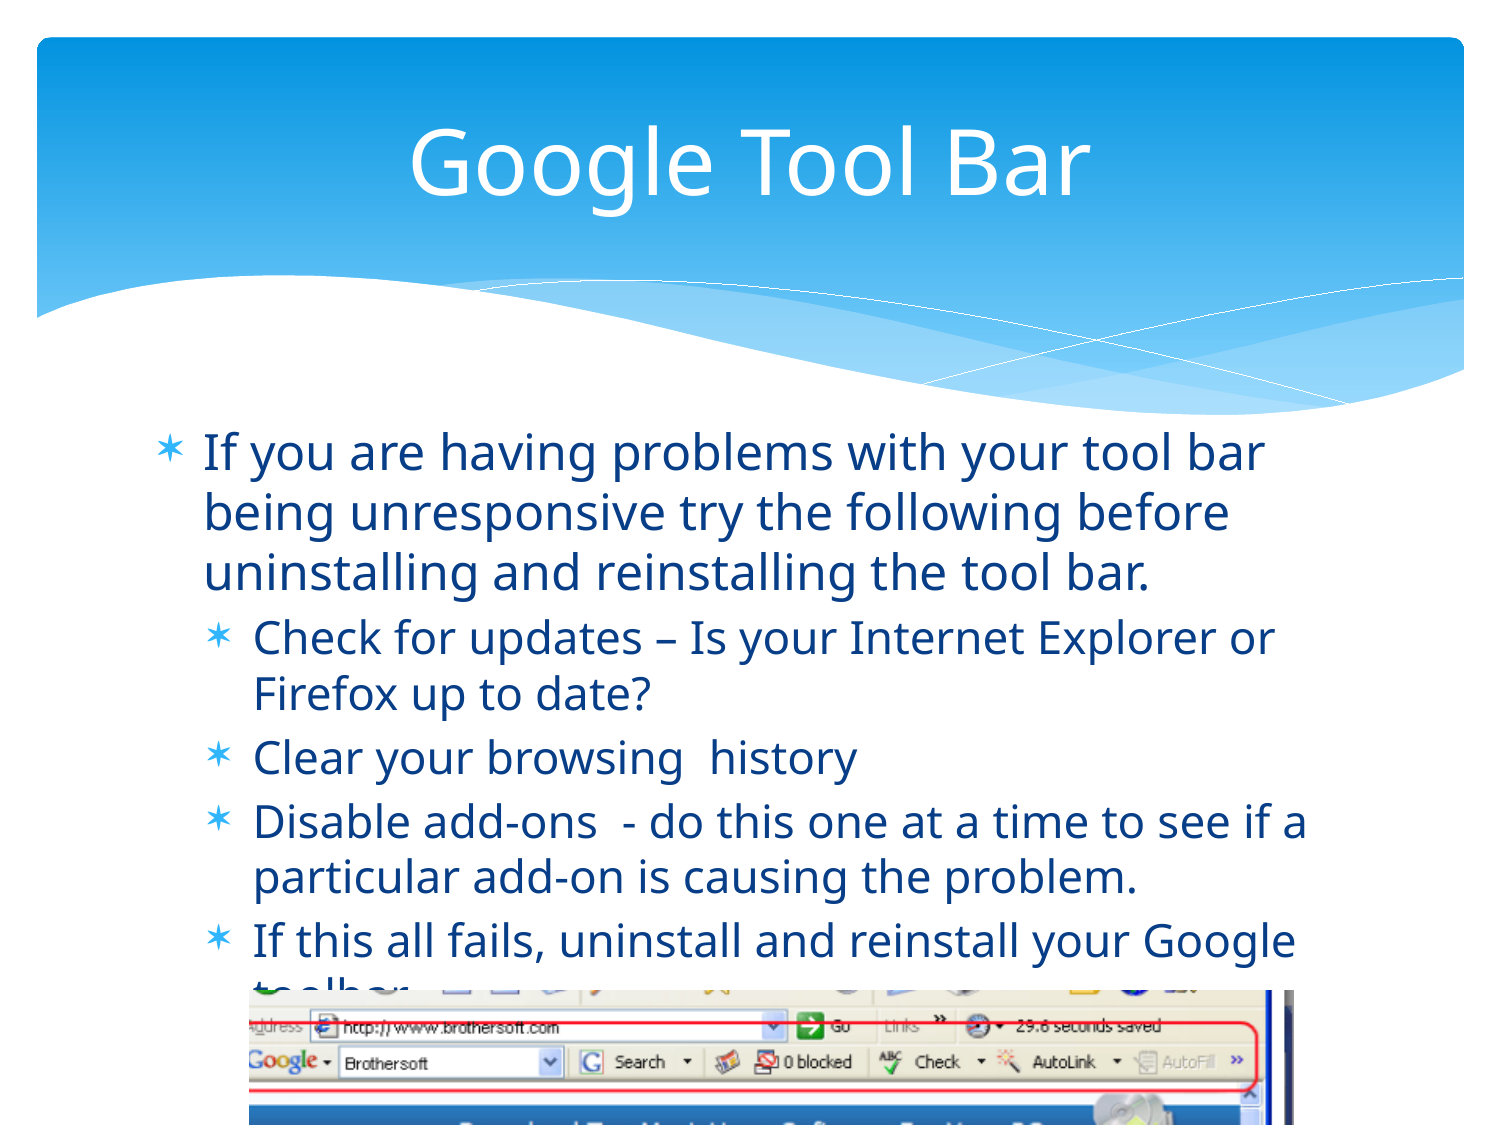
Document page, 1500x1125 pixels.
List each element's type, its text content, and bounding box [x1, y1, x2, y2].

list If you are having problems with your tool bar being unresponsive try the following before uninstalling and reinstalling the tool bar. Check for updates – Is your Internet Explorer or Firefox up to date? Clear your browsing history Disable add-ons - do this one at a time to see if a particular add-on is causing the problem. If this all fails, uninstall and reinstall your Google toolbar [143, 412, 1359, 1005]
picture [249, 990, 1294, 1125]
title Google Tool Bar [75, 55, 1425, 261]
